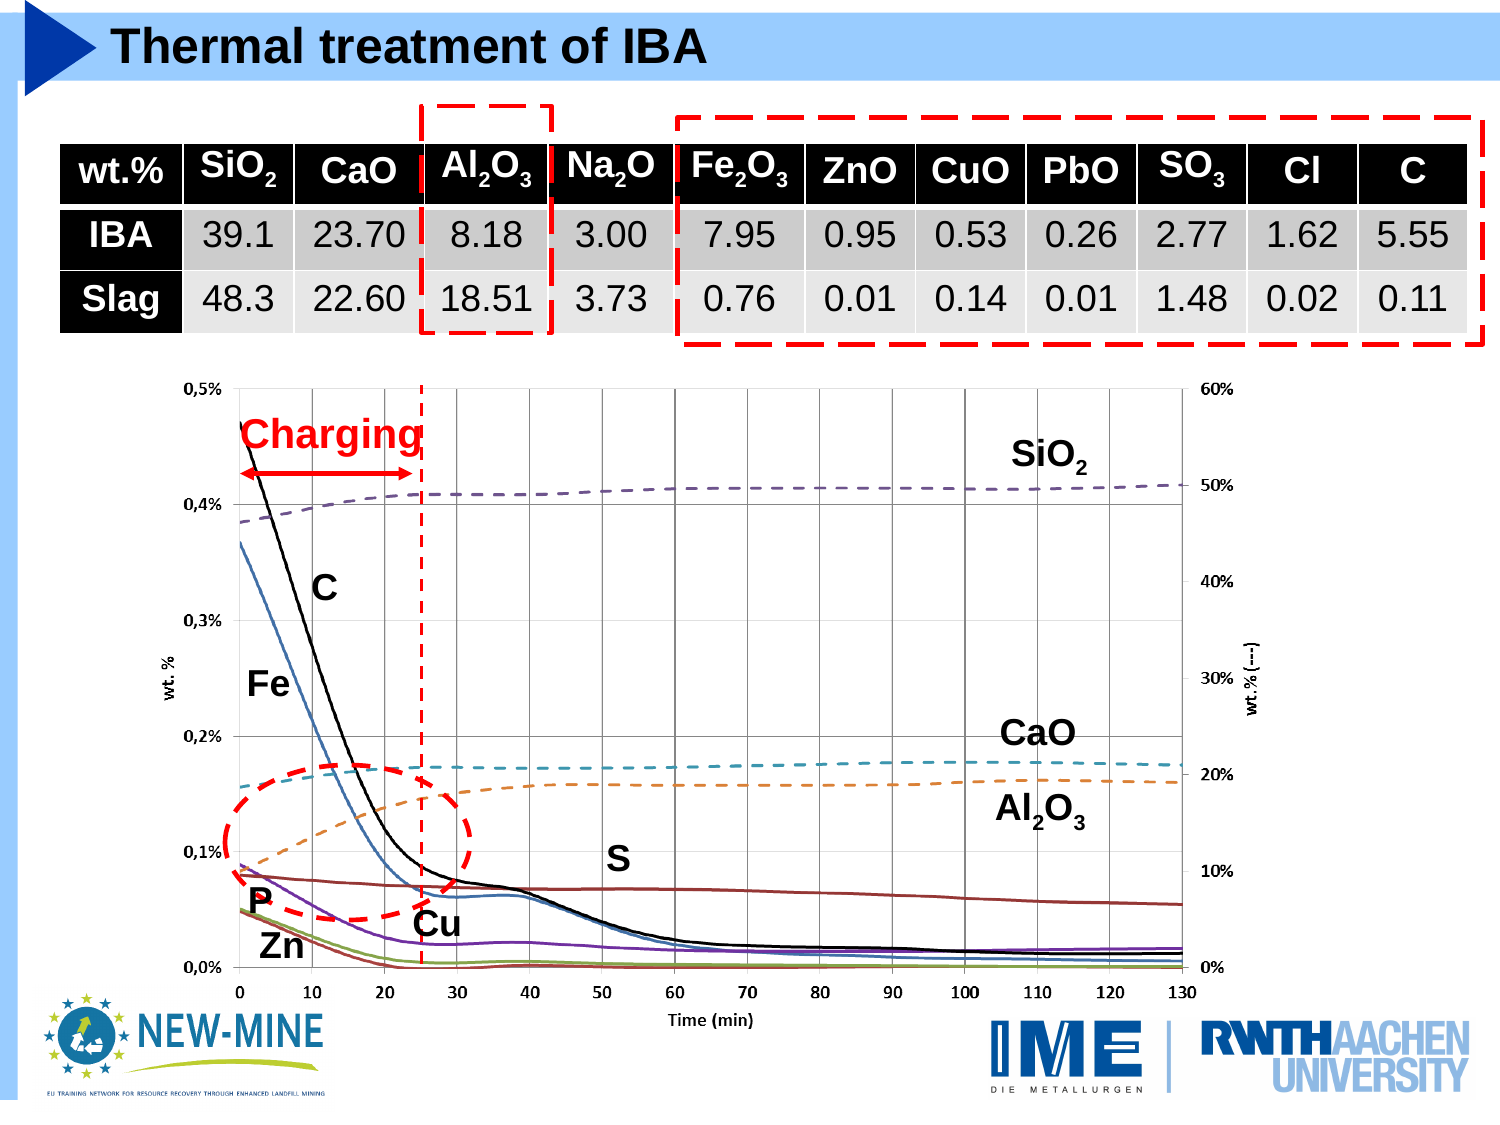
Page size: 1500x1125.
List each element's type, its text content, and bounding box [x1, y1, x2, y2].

text_box [677, 117, 1483, 345]
title Thermal treatment of IBA [95, 18, 1496, 82]
table_cell 3.00 [552, 210, 673, 270]
table_cell Slag [60, 271, 182, 333]
table_cell IBA [60, 210, 182, 270]
table_cell 23.70 [295, 210, 421, 270]
table_header Na2O [552, 144, 673, 204]
picture [32, 368, 1476, 1112]
table_header CaO [295, 144, 421, 204]
table_cell 48.3 [184, 271, 293, 333]
table_header SiO2 [184, 144, 293, 204]
table_cell 3.73 [552, 271, 673, 333]
text_box [421, 105, 552, 333]
table_cell 22.60 [295, 271, 421, 333]
table_cell 39.1 [184, 210, 293, 270]
table_header wt.% [60, 144, 182, 204]
